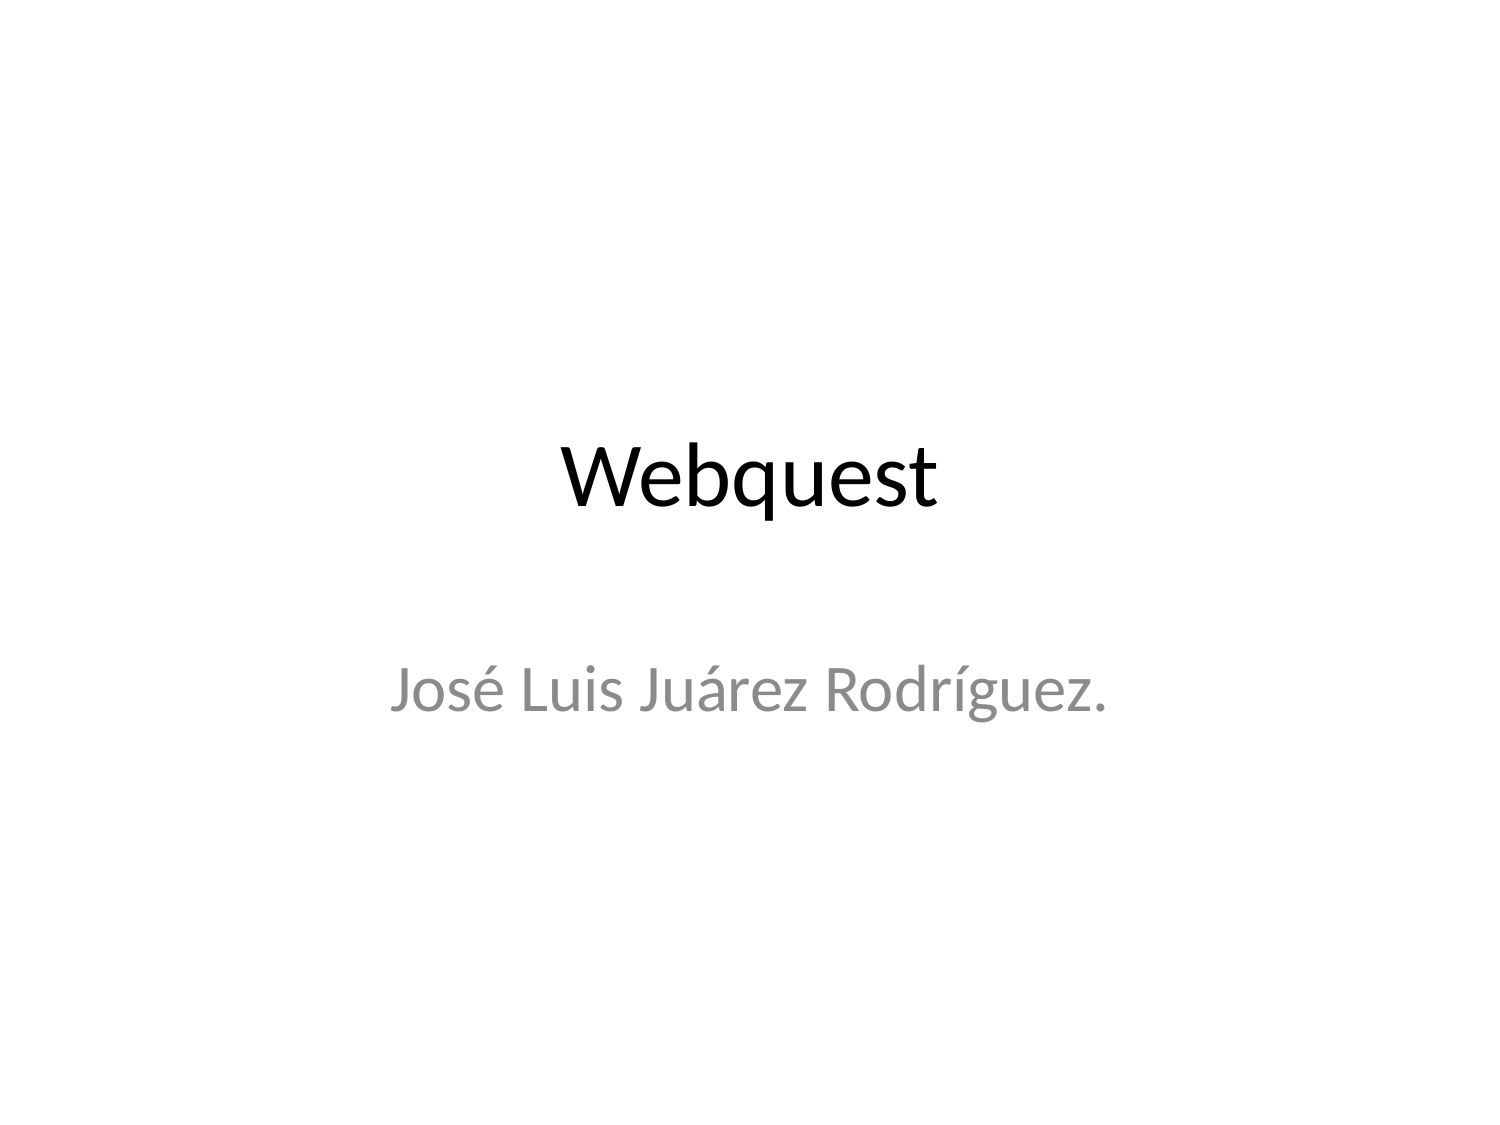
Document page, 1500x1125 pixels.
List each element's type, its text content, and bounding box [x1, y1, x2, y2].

subtitle José Luis Juárez Rodríguez. [225, 637, 1275, 925]
title Webquest [112, 349, 1388, 591]
